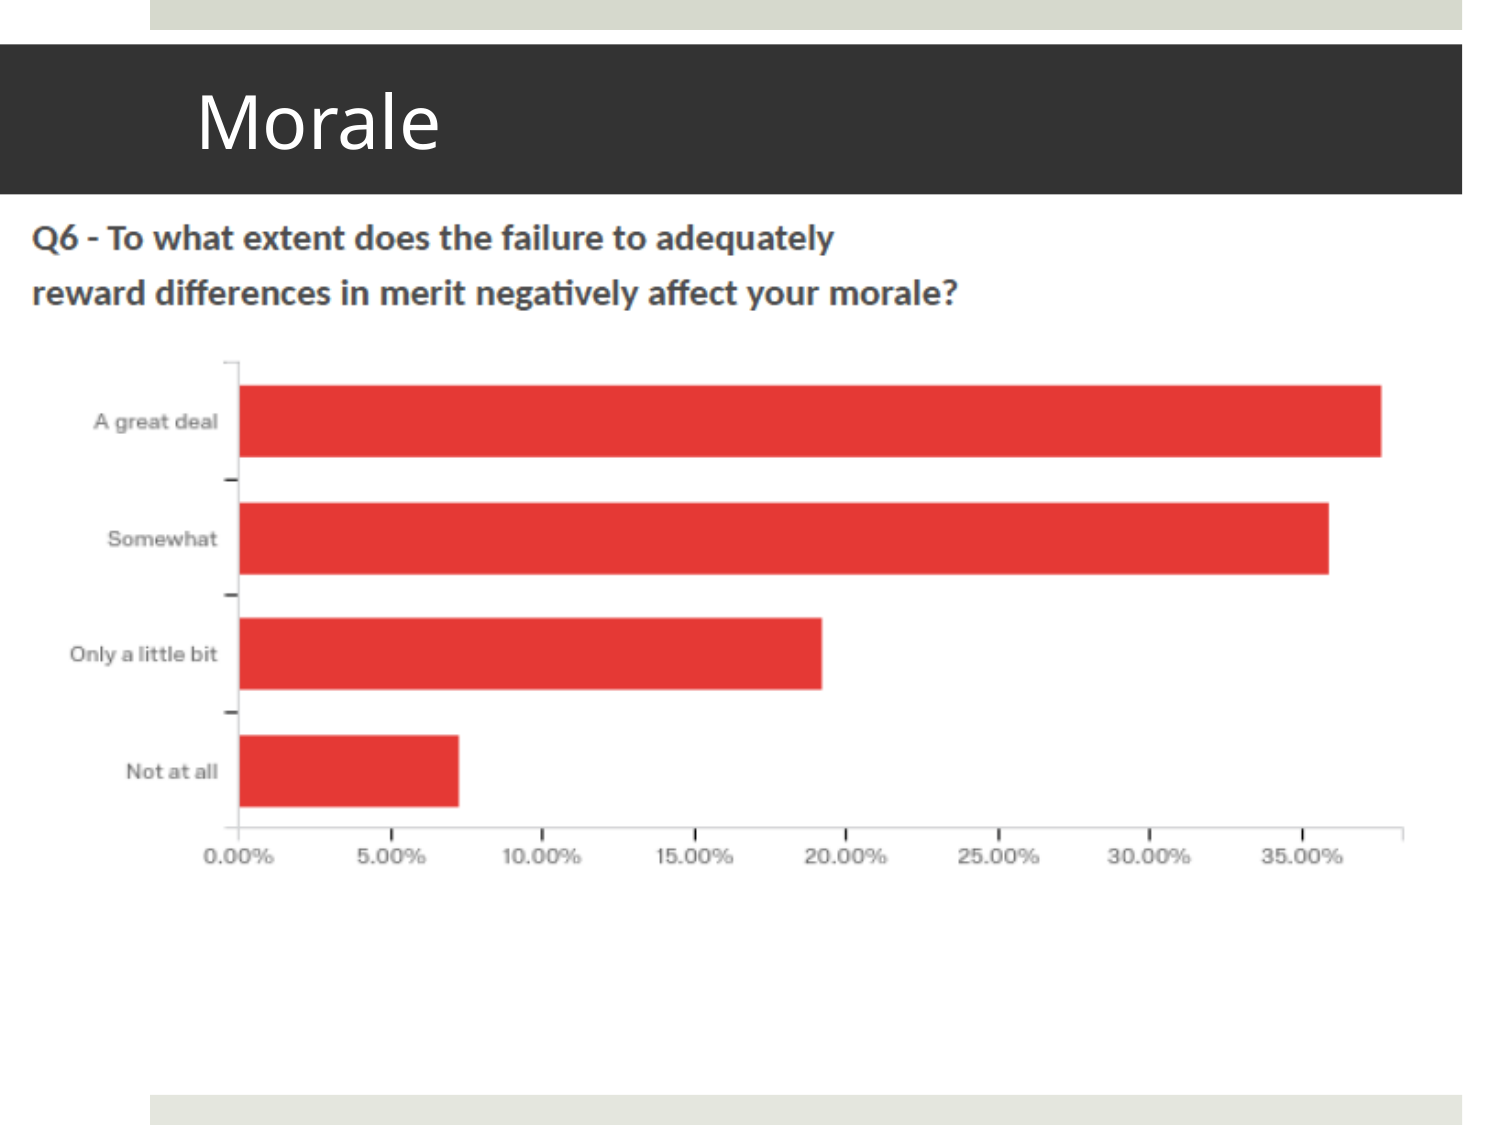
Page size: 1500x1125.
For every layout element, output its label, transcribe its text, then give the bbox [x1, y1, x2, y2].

title Morale [0, 44, 1463, 195]
picture [0, 209, 1500, 916]
